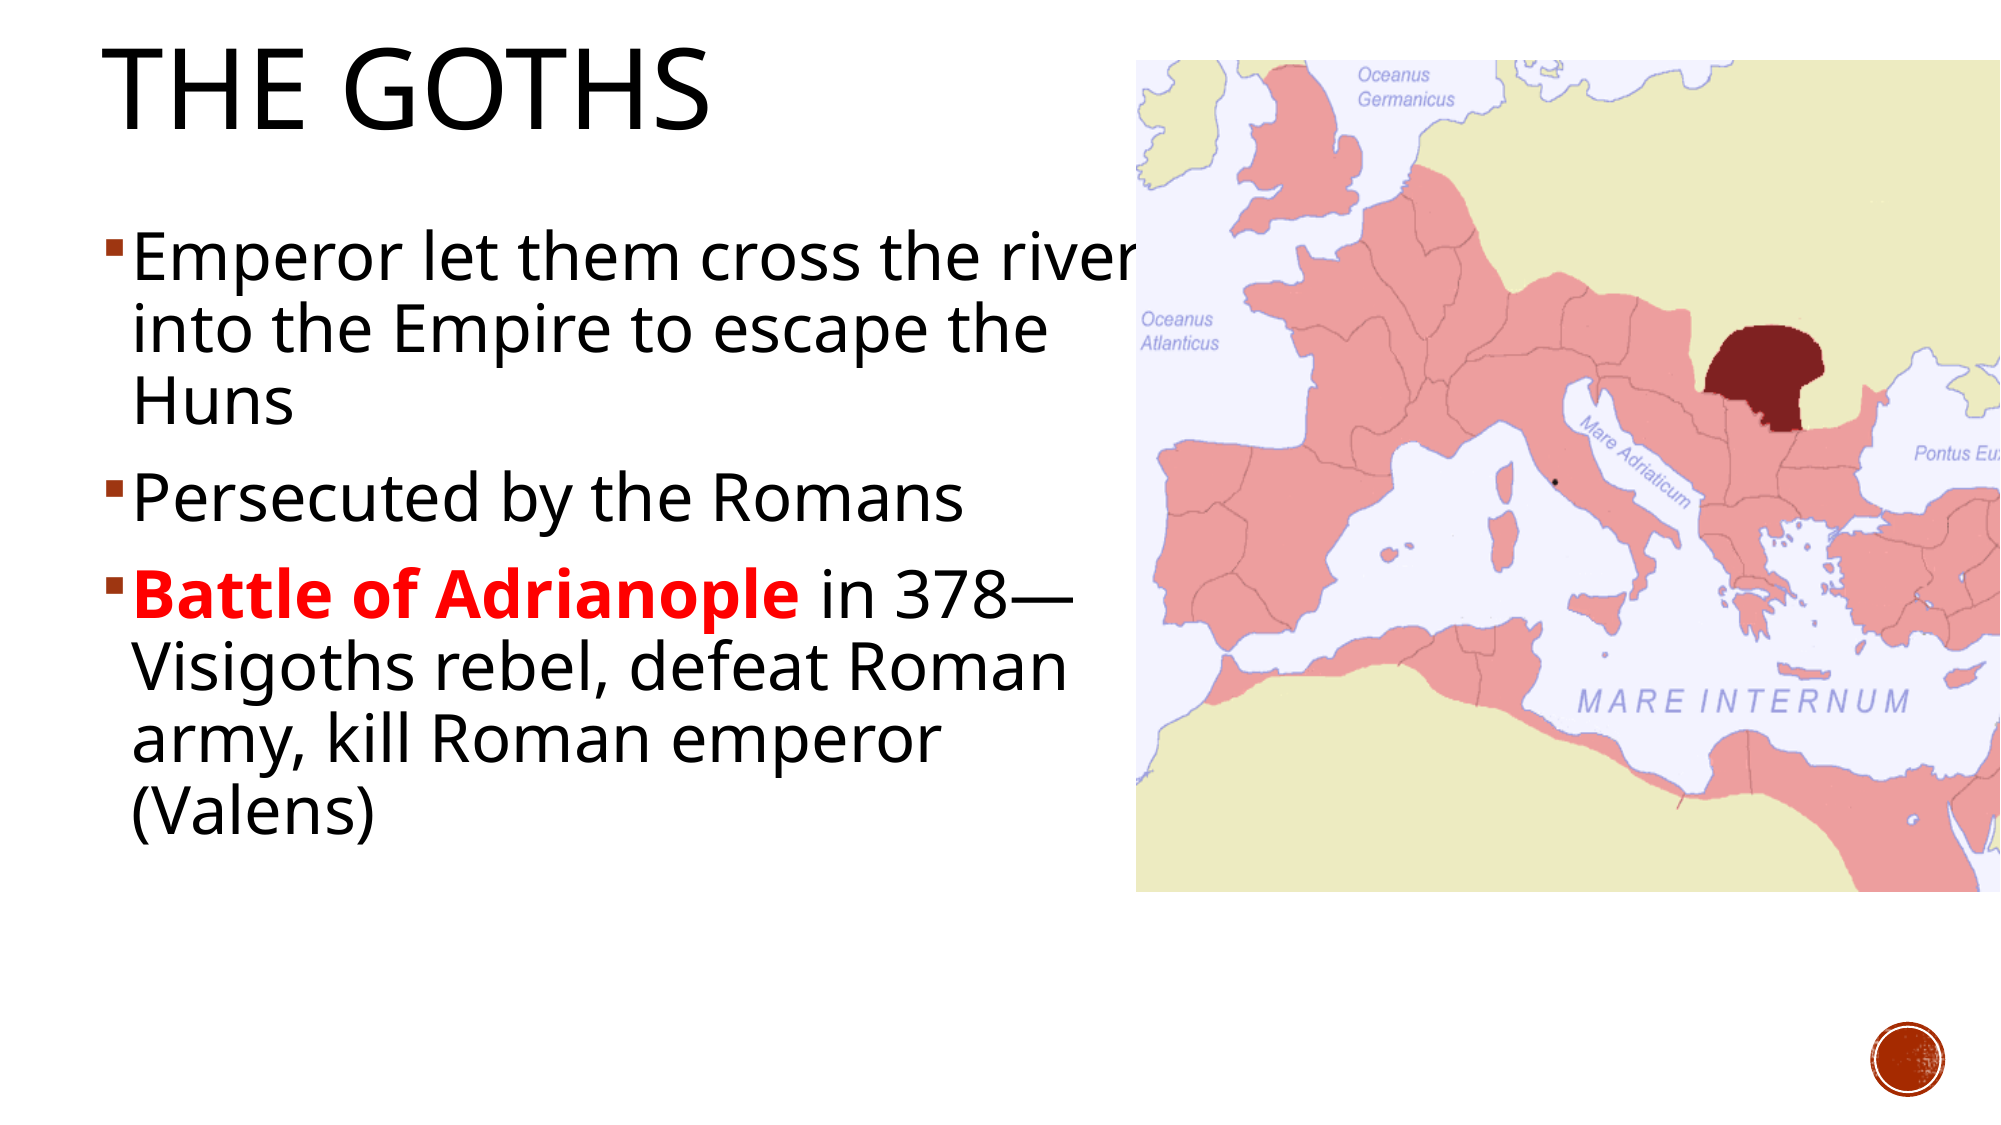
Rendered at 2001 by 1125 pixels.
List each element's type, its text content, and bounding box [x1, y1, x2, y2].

list Emperor let them cross the river into the Empire to escape the Huns Persecuted by the Romans Battle of Adrianople in 378—Visigoths rebel, defeat Roman army, kill Roman emperor (Valens) [86, 215, 1188, 1029]
picture [1136, 60, 2000, 892]
title The Goths [86, 0, 1826, 186]
